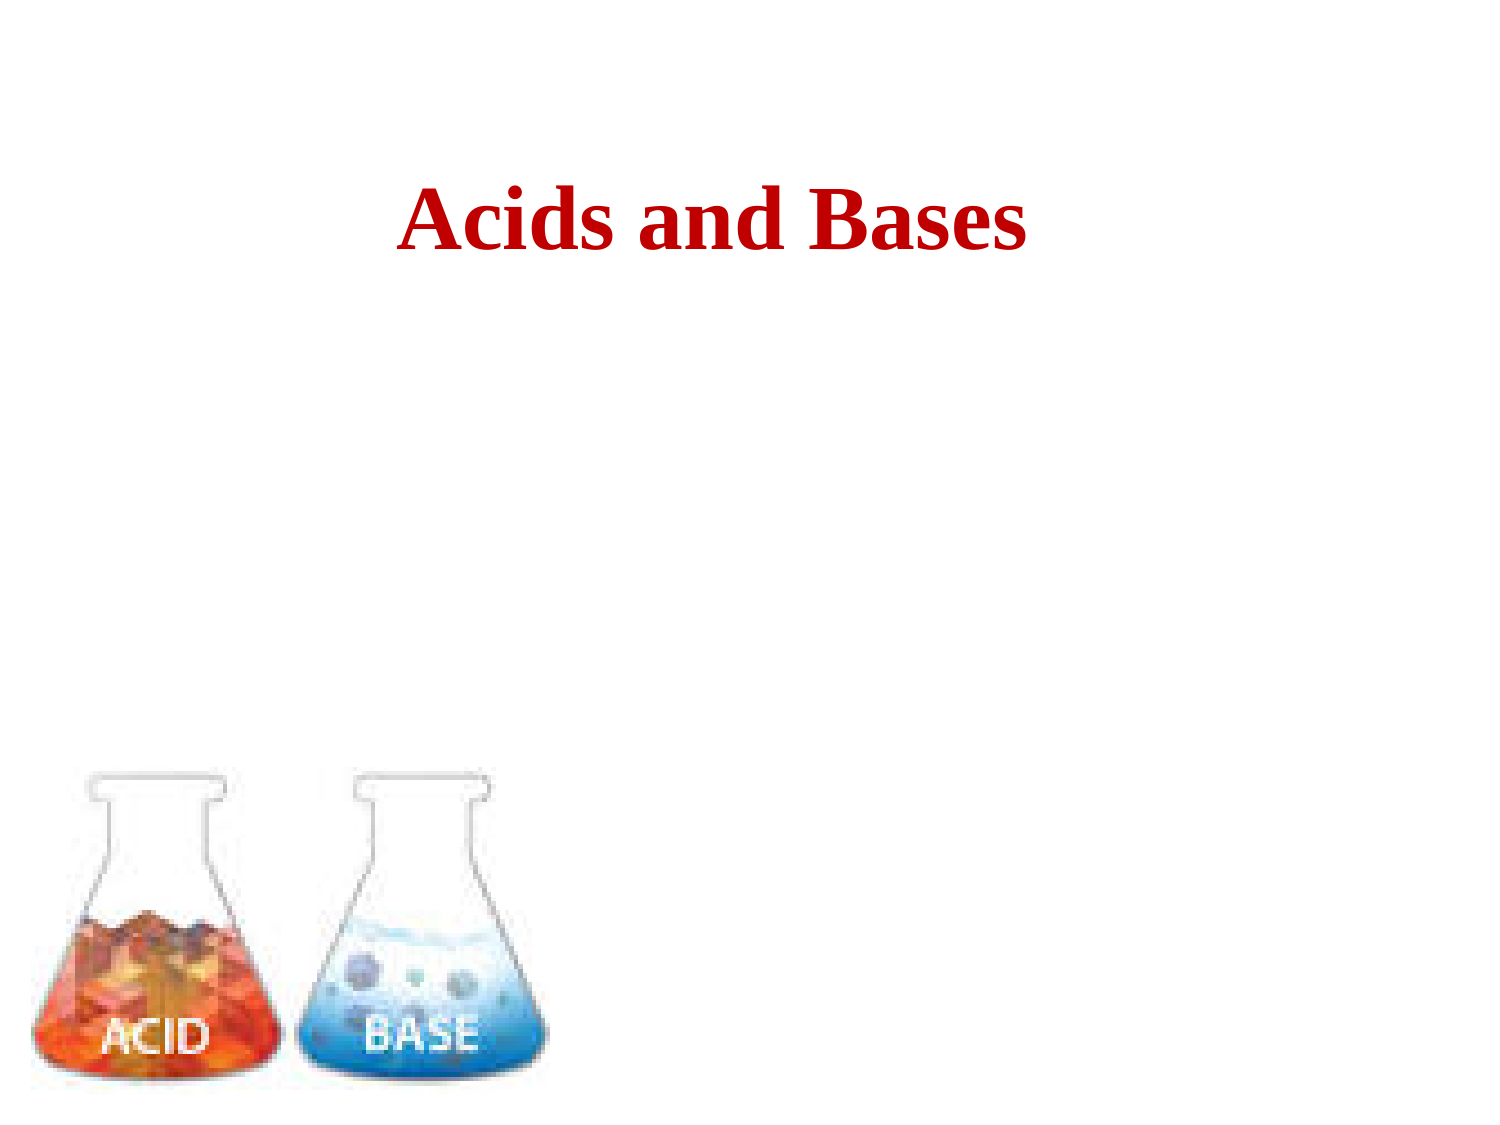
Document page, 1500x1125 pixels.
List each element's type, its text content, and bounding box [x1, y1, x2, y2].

title Acids and Bases [75, 112, 1350, 313]
picture [30, 767, 551, 1095]
